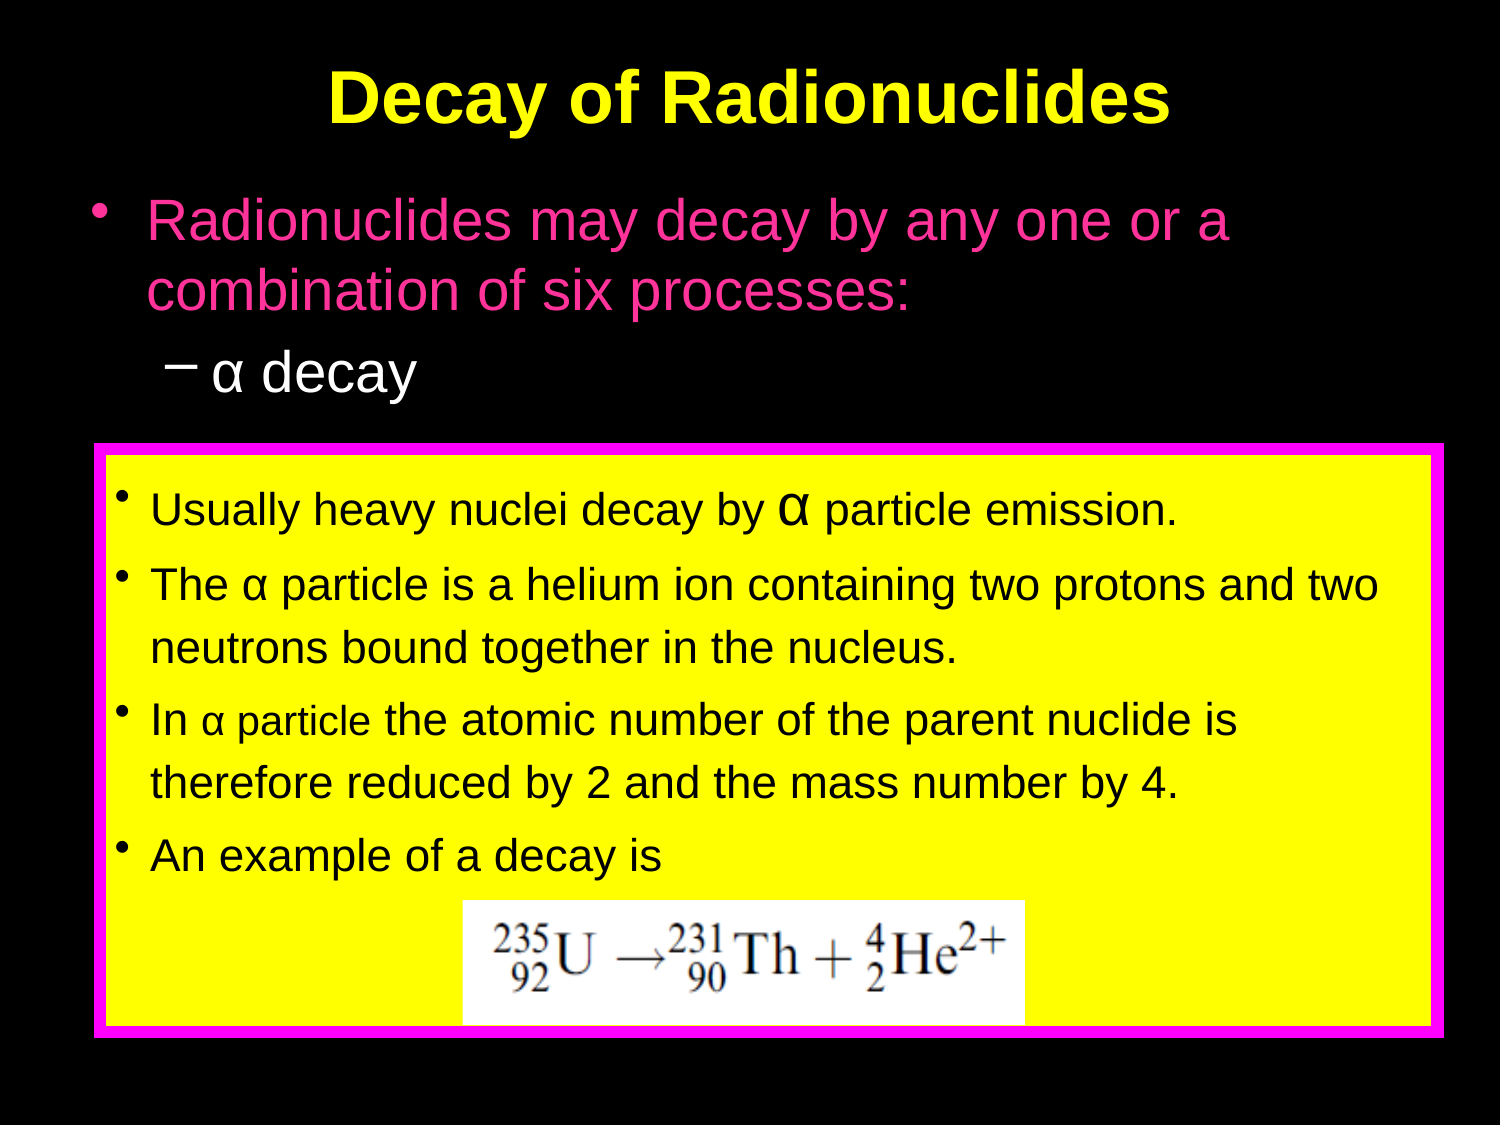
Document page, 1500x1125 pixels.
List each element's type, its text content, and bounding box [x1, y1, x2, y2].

text_box Usually heavy nuclei decay by α particle emission. The α particle is a helium ion containing two protons and two neutrons bound together in the nucleus. In α particle the atomic number of the parent nuclide is therefore reduced by 2 and the mass number by 4. An example of a decay is [99, 448, 1438, 1033]
list Radionuclides may decay by any one or a combination of six processes: α decay [74, 174, 1351, 438]
title Decay of Radionuclides [112, 0, 1388, 188]
picture [462, 899, 1026, 1026]
